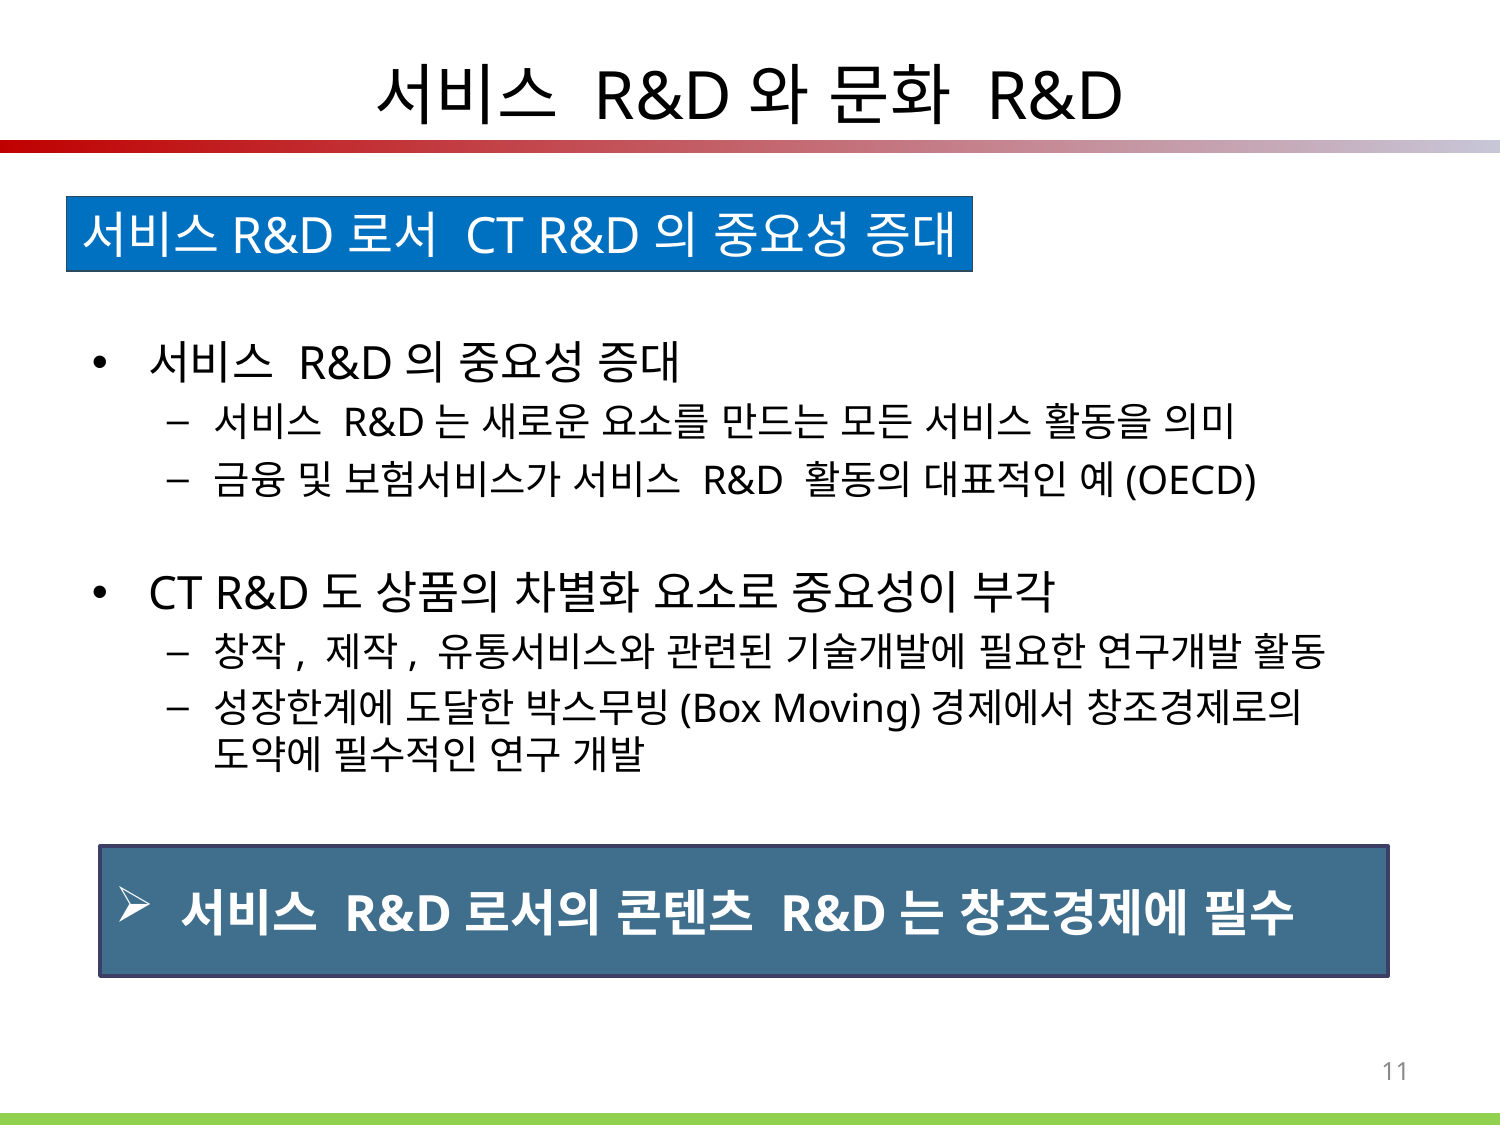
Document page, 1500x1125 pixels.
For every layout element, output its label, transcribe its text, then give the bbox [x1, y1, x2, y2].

title 서비스 R&D와 문화 R&D [74, 44, 1426, 141]
text_box 서비스 R&D로서의 콘텐츠 R&D는 창조경제에 필수 [98, 844, 1390, 978]
slide_number 11 [1074, 1042, 1425, 1103]
list 서비스 R&D의 중요성 증대 서비스 R&D는 새로운 요소를 만드는 모든 서비스 활동을 의미 금융 및 보험서비스가 서비스 R&D 활동의 대표적인 예(OECD) CT R&D도 상품의 차별화 요소로 중요성이 부각 창작, 제작, 유통서비스와 관련된 기술개발에 필요한 연구개발 활동 성장한계에 도달한 박스무빙(Box Moving)경제에서 창조경제로의 도약에 필수적인 연구 개발 [76, 326, 1428, 1036]
text_box 서비스R&D로서 CT R&D의 중요성 증대 [66, 196, 973, 272]
